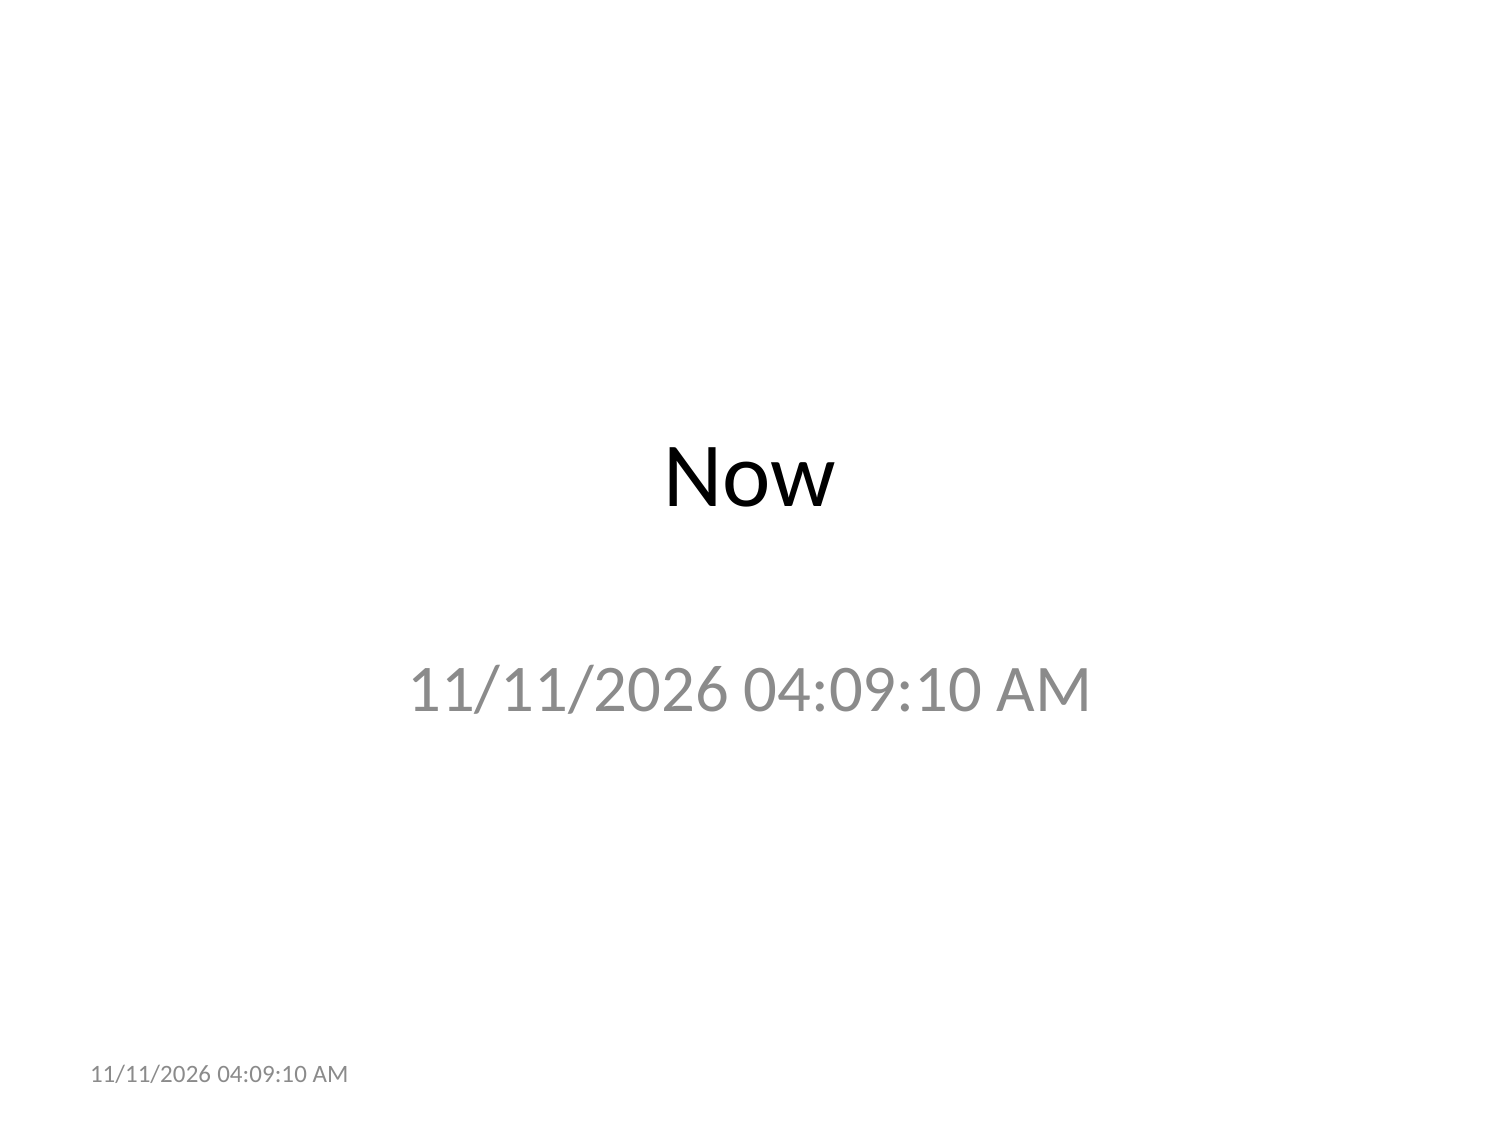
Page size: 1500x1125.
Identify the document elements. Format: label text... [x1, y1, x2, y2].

title Now [112, 349, 1388, 591]
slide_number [75, 1042, 425, 1103]
subtitle 2011-12-19 10:20:04 AM [225, 637, 1275, 925]
